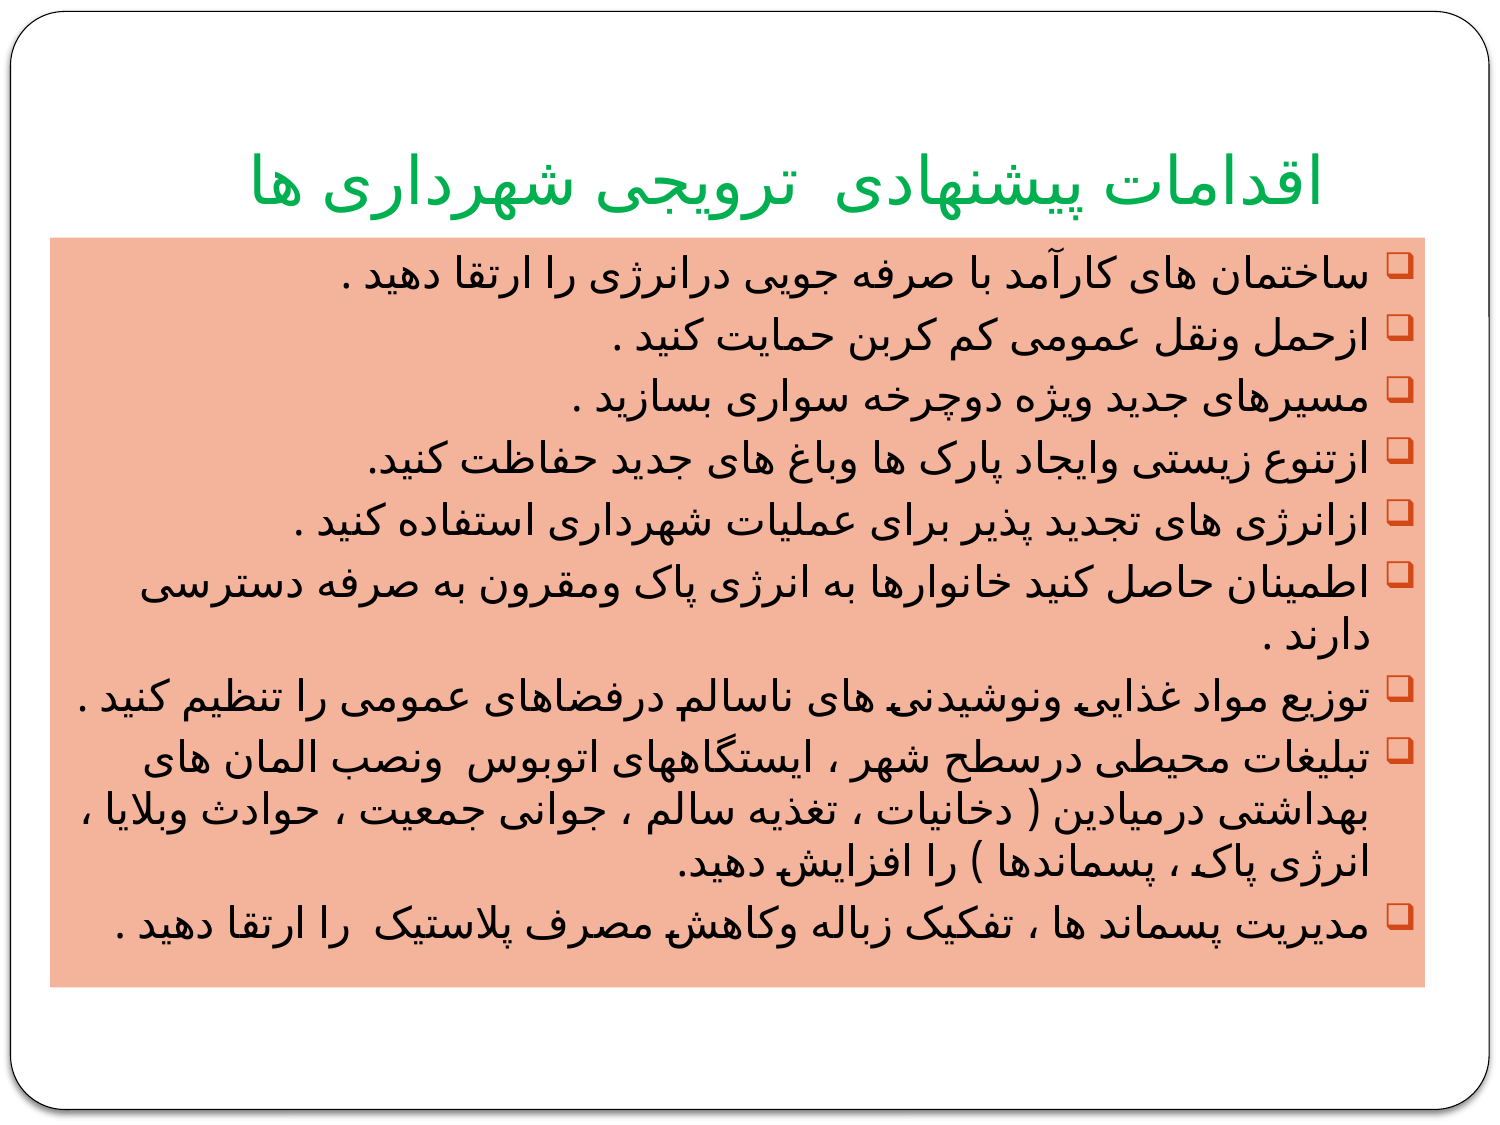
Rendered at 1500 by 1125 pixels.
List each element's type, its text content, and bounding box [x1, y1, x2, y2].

title اقدامات پیشنهادی ترویجی شهرداری ها [150, 45, 1425, 233]
list ساختمان های کارآمد با صرفه جویی درانرژی را ارتقا دهید . ازحمل ونقل عمومی کم کربن حمایت کنید . مسیرهای جدید ویژه دوچرخه سواری بسازید . ازتنوع زیستی وایجاد پارک ها وباغ های جدید حفاظت کنید. ازانرژی های تجدید پذیر برای عملیات شهرداری استفاده کنید . اطمینان حاصل کنید خانوارها به انرژی پاک ومقرون به صرفه دسترسی دارند . توزیع مواد غذایی ونوشیدنی های ناسالم درفضاهای عمومی را تنظیم کنید . تبلیغات محیطی درسطح شهر ، ایستگاههای اتوبوس ونصب المان های بهداشتی درمیادین ( دخانیات ، تغذیه سالم ، جوانی جمعیت ، حوادث وبلایا ، انرژی پاک ، پسماندها ) را افزایش دهید. مدیریت پسماند ها ، تفکیک زباله وکاهش مصرف پلاستیک را ارتقا دهید . [50, 237, 1425, 988]
